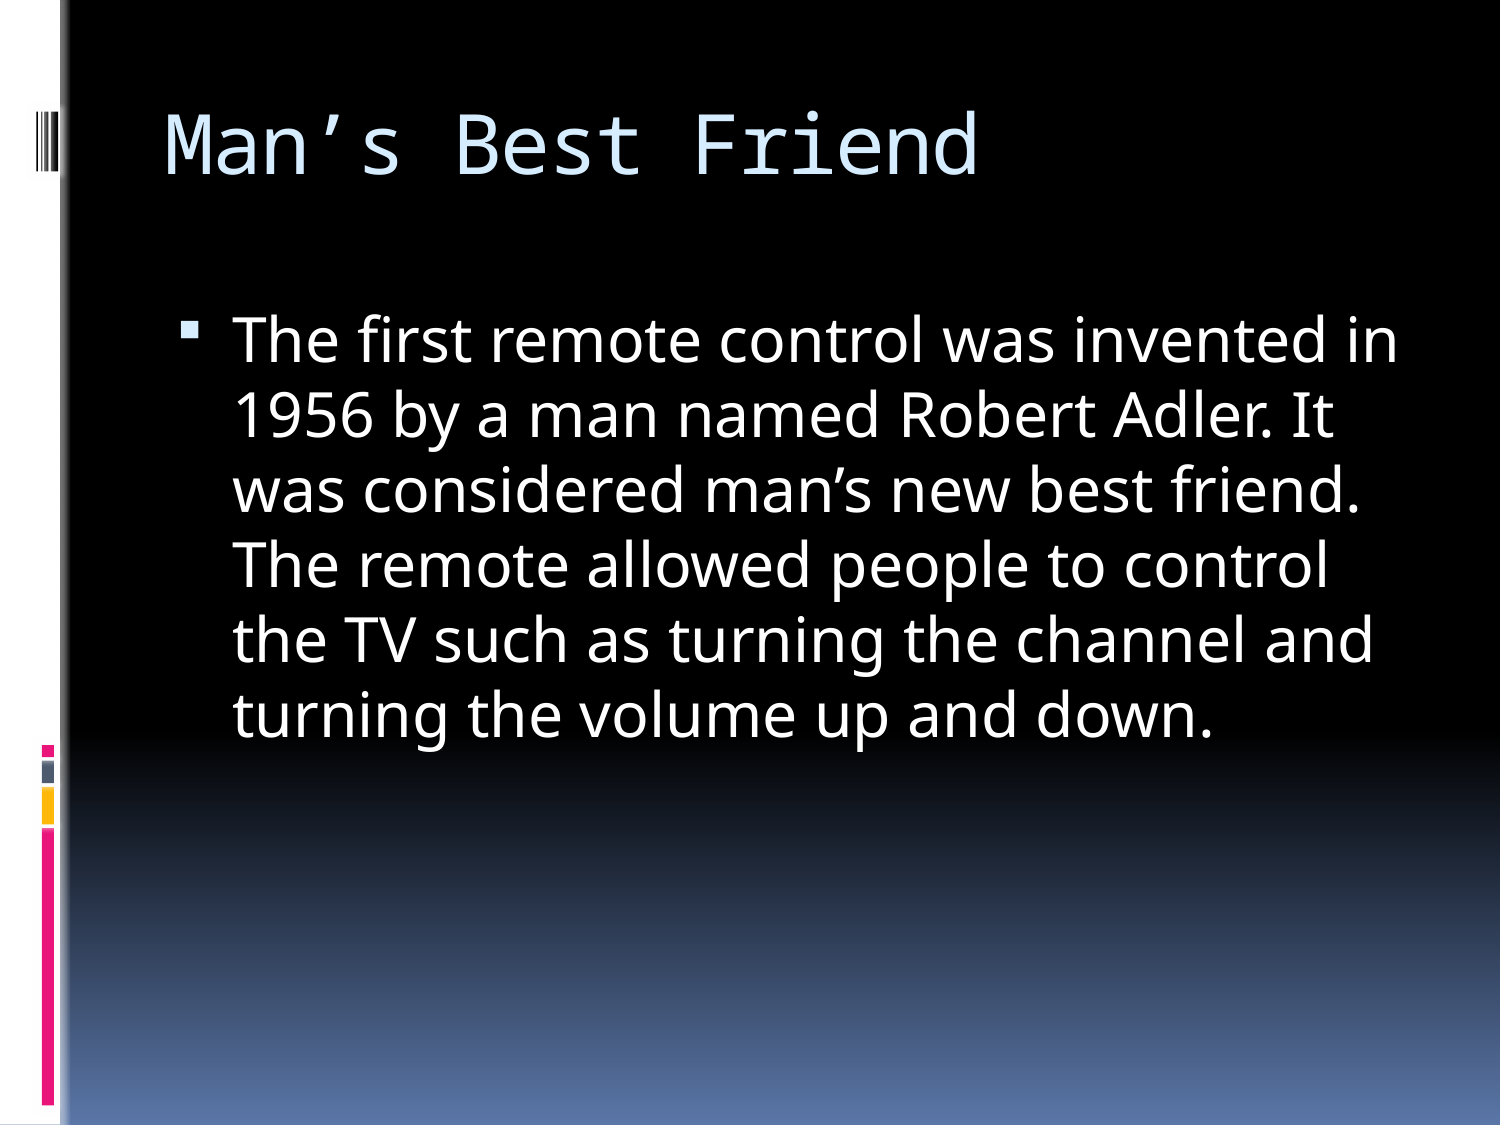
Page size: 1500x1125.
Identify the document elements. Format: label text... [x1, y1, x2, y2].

list The first remote control was invented in 1956 by a man named Robert Adler. It was considered man’s new best friend. The remote allowed people to control the TV such as turning the channel and turning the volume up and down. [150, 292, 1425, 1043]
title Man’s Best Friend [150, 83, 1425, 234]
